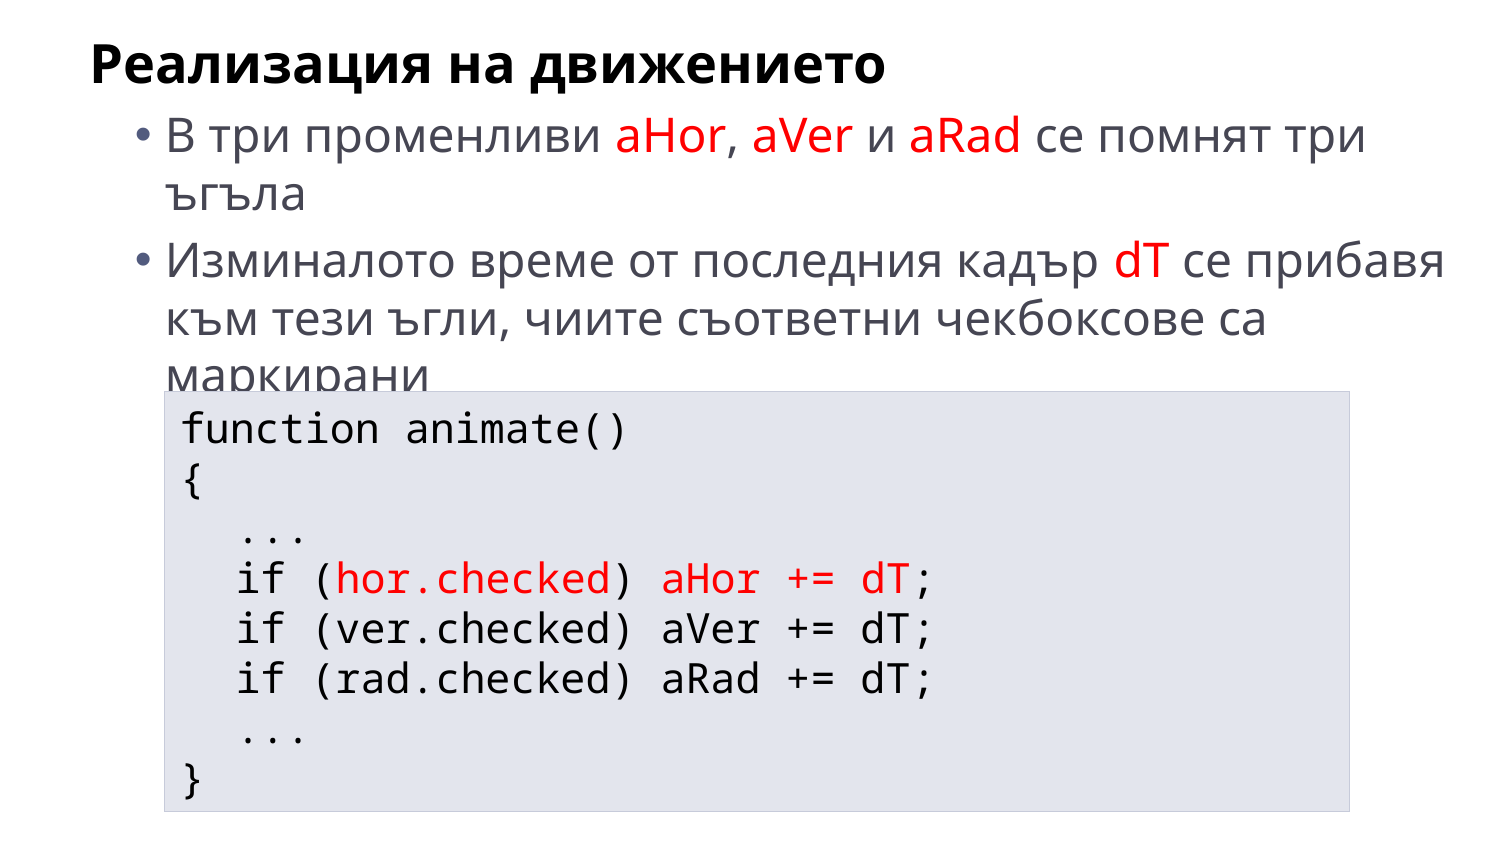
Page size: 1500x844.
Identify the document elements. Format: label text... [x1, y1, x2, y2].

text_box function animate() { ... if (hor.checked) aHor += dT; if (ver.checked) aVer += dT; if (rad.checked) aRad += dT; ... } [164, 391, 1350, 812]
list Реализация на движението В три променливи aHor, aVer и aRad се помнят три ъгъла Изминалото време от последния кадър dT се прибавя към тези ъгли, чиите съответни чекбоксове са маркирани [75, 21, 1475, 835]
